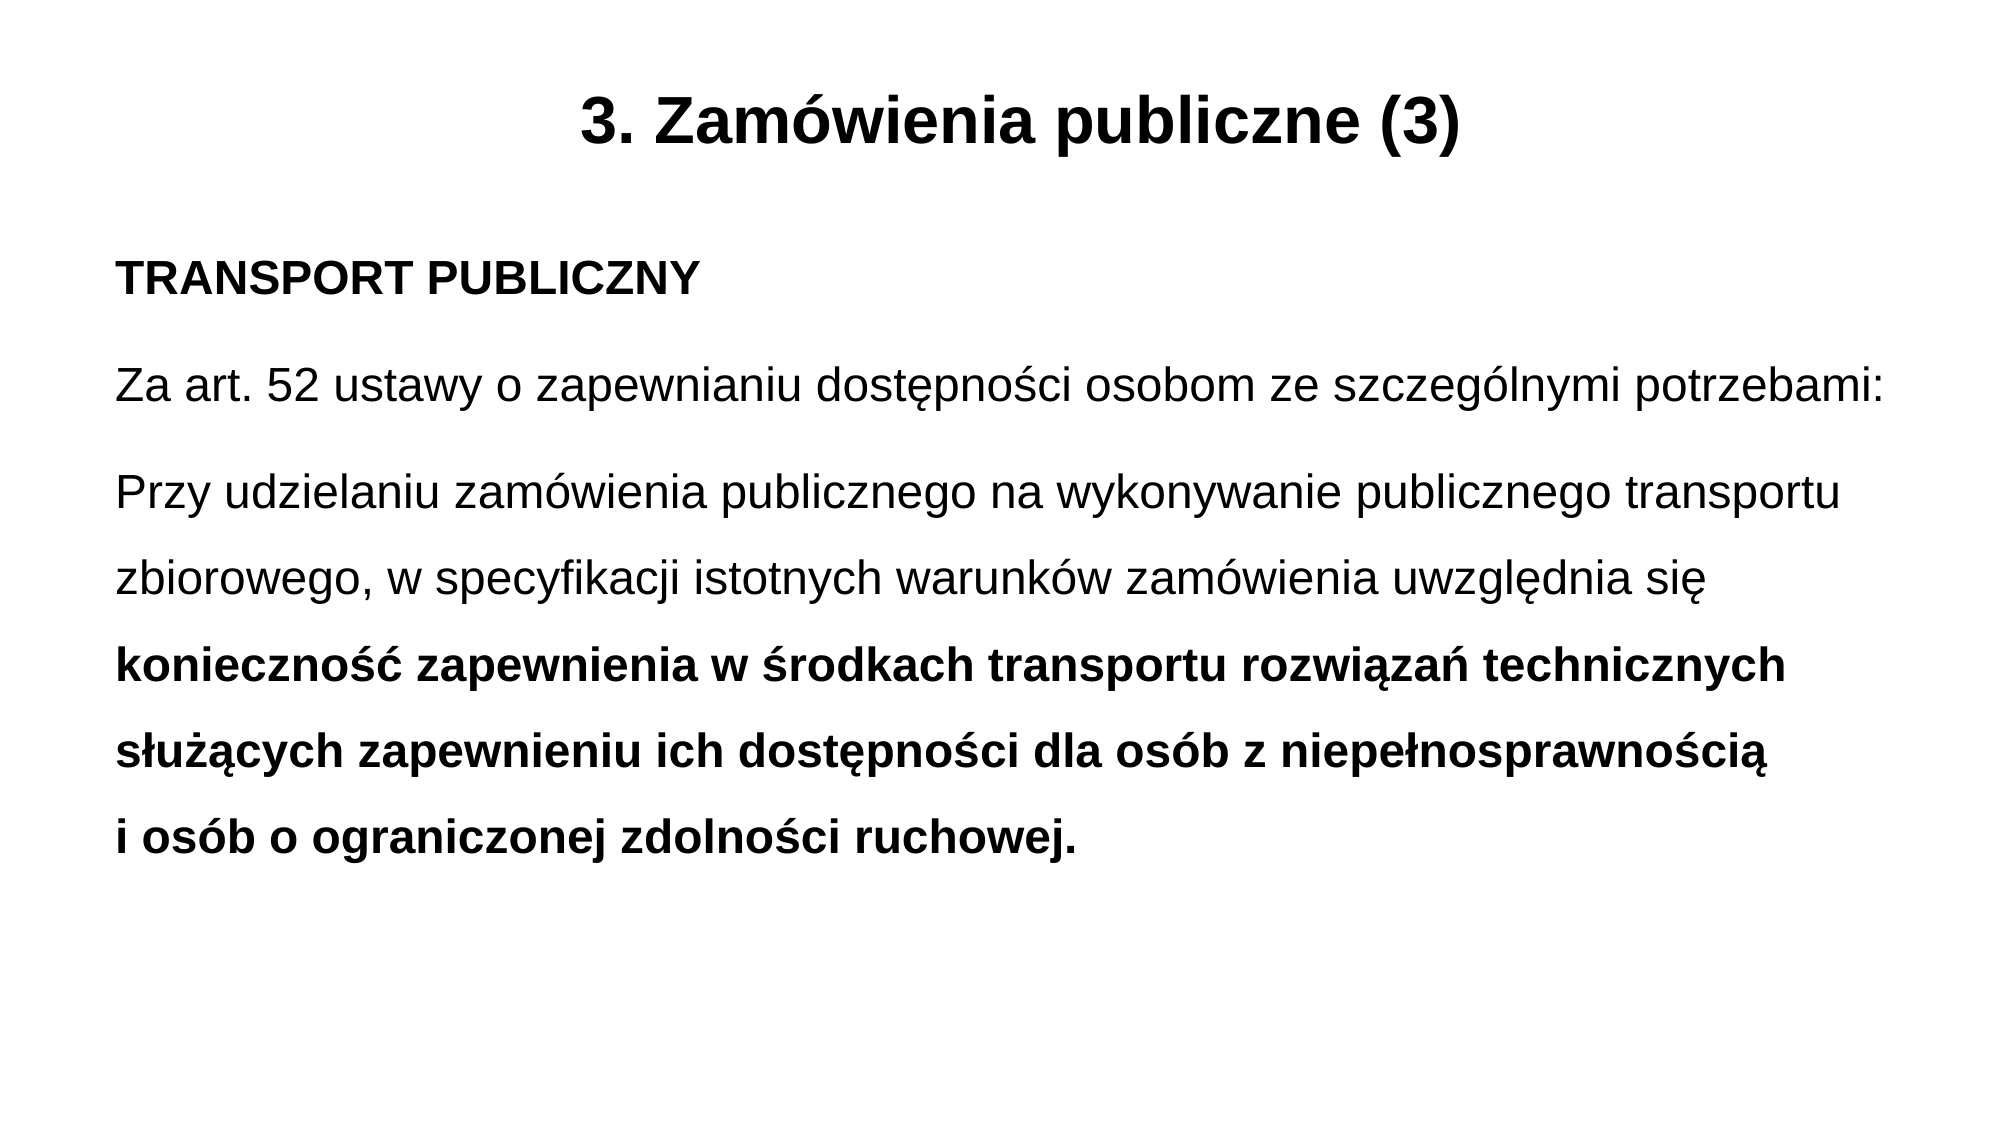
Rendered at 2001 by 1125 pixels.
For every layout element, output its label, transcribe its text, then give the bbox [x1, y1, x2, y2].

subtitle TRANSPORT PUBLICZNY Za art. 52 ustawy o zapewnianiu dostępności osobom ze szczególnymi potrzebami: Przy udzielaniu zamówienia publicznego na wykonywanie publicznego transportu zbiorowego, w specyfikacji istotnych warunków zamówienia uwzględnia się konieczność zapewnienia w środkach transportu rozwiązań technicznych służących zapewnieniu ich dostępności dla osób z niepełnosprawnością i osób o ograniczonej zdolności ruchowej. [100, 210, 1947, 916]
text_box 3. Zamówienia publiczne (3) [565, 78, 1482, 166]
